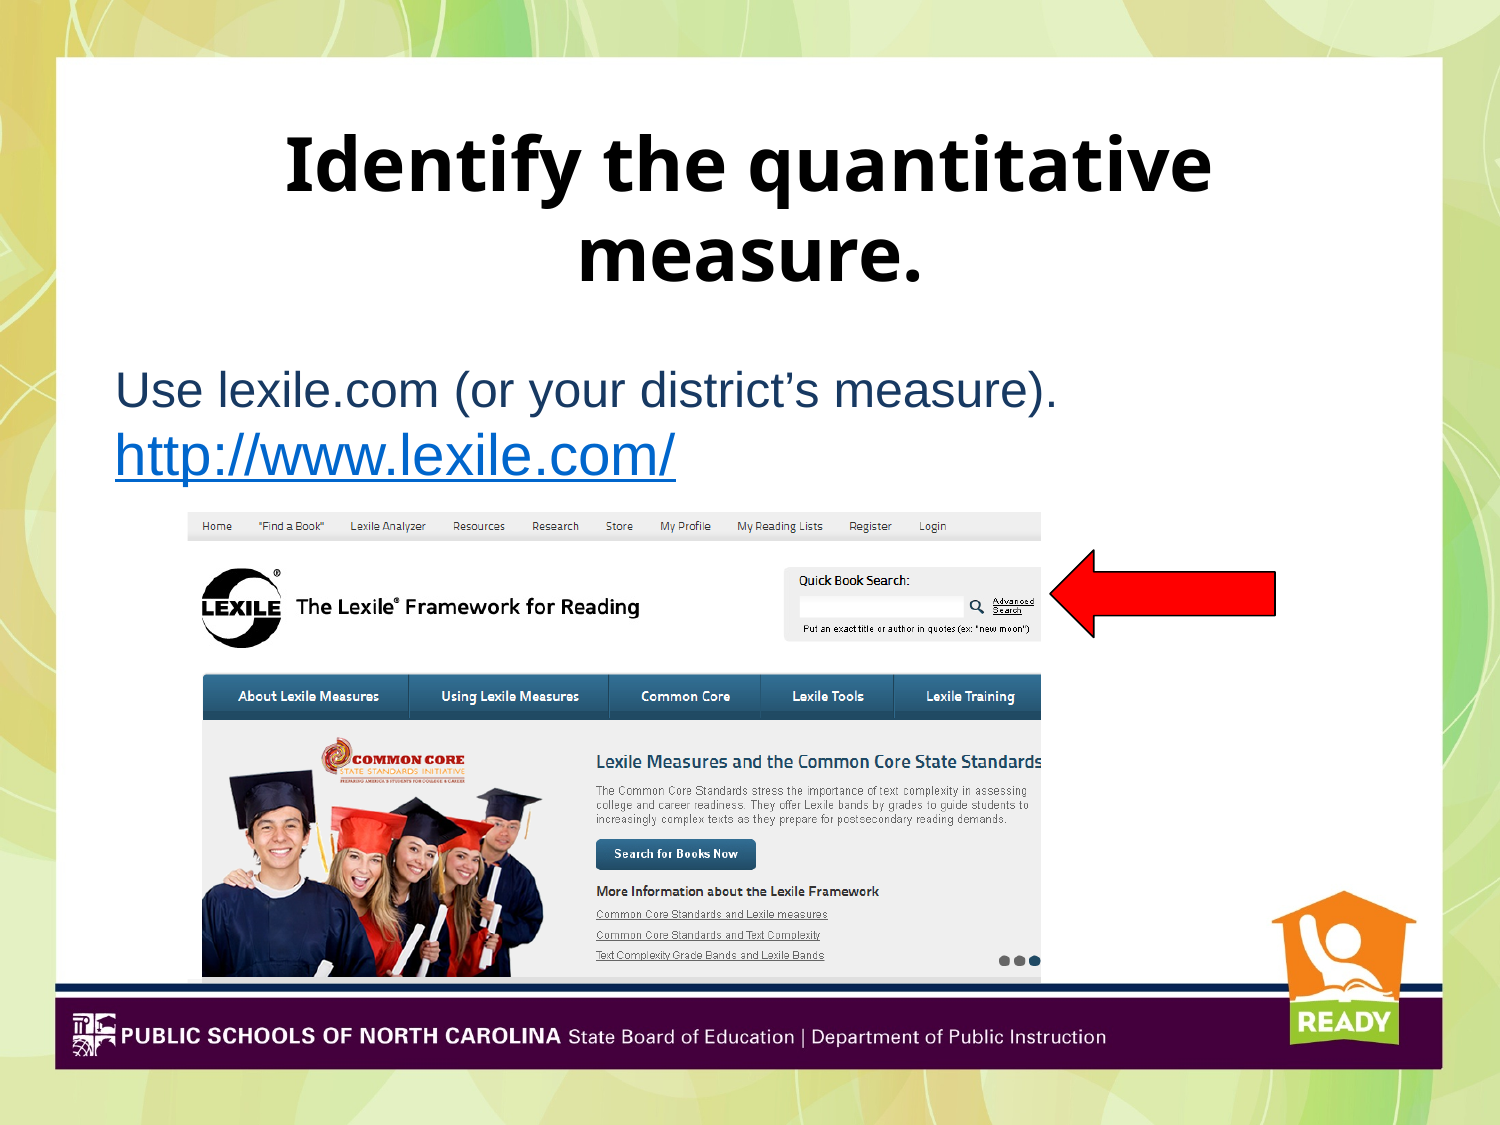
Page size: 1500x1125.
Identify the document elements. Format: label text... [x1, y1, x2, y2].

title Identify the quantitative measure. [87, 74, 1413, 313]
list Use lexile.com (or your district’s measure). http://www.lexile.com/ [99, 349, 1426, 501]
text_box [1050, 549, 1276, 638]
picture [0, 0, 1500, 1125]
